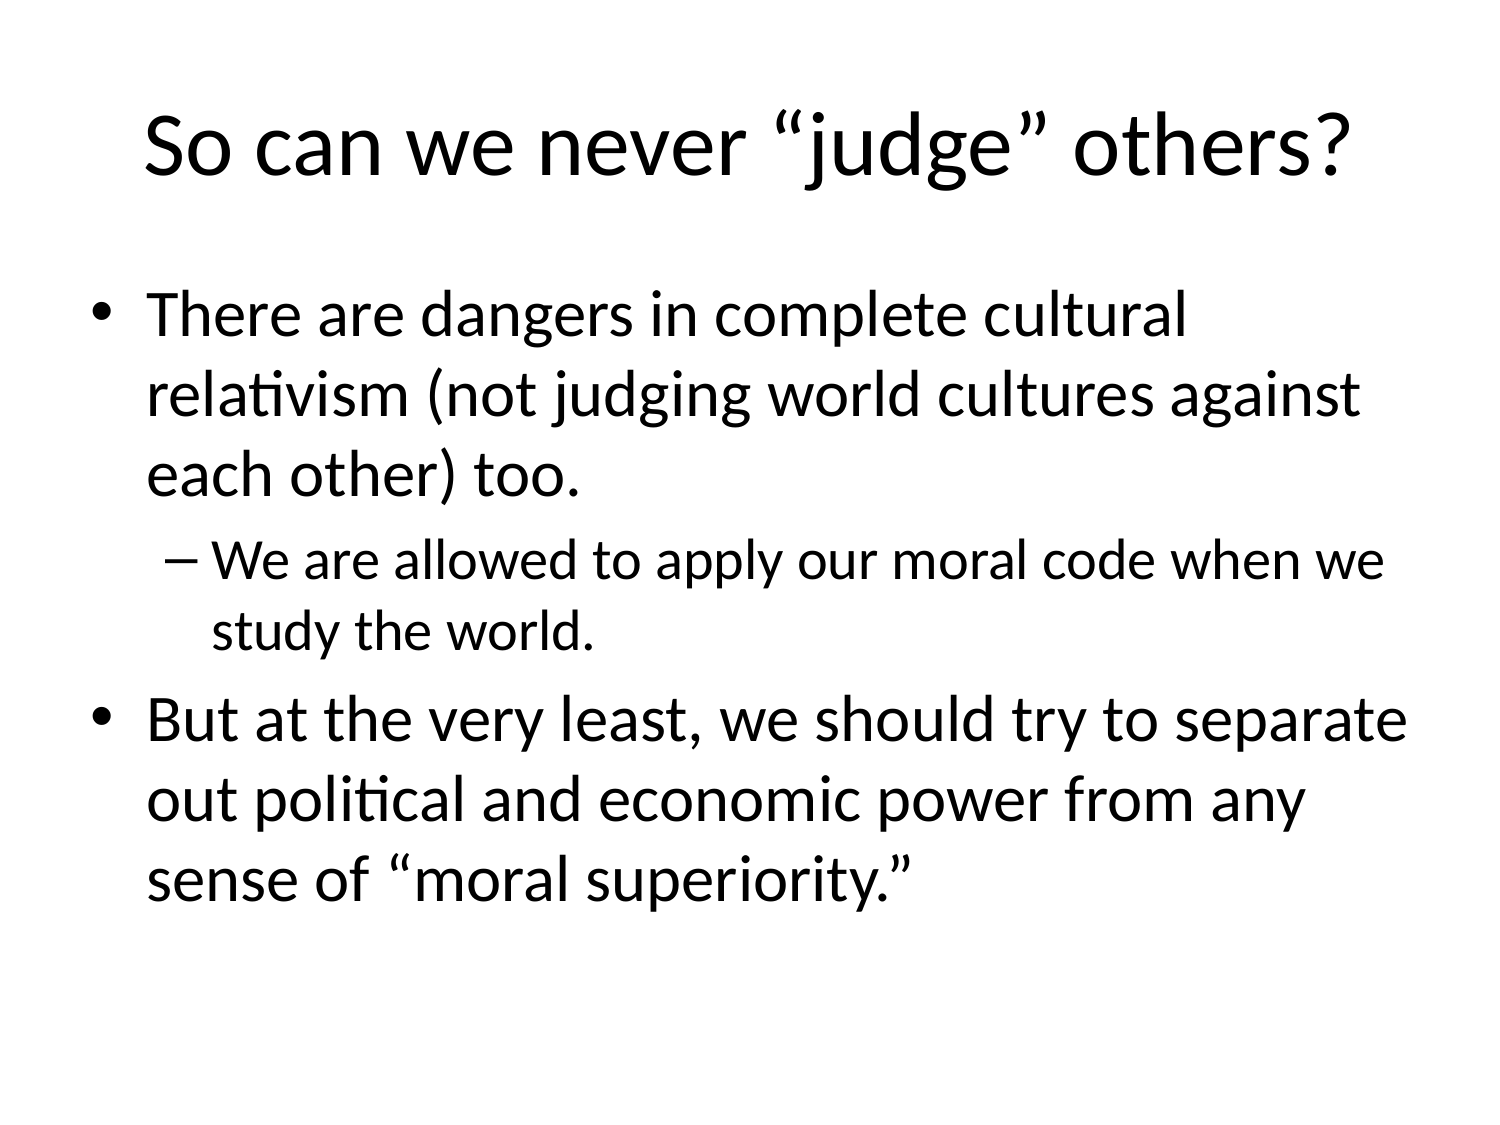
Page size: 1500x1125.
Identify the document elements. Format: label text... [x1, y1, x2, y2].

title So can we never “judge” others? [75, 45, 1425, 233]
list There are dangers in complete cultural relativism (not judging world cultures against each other) too. We are allowed to apply our moral code when we study the world. But at the very least, we should try to separate out political and economic power from any sense of “moral superiority.” [75, 262, 1425, 1005]
